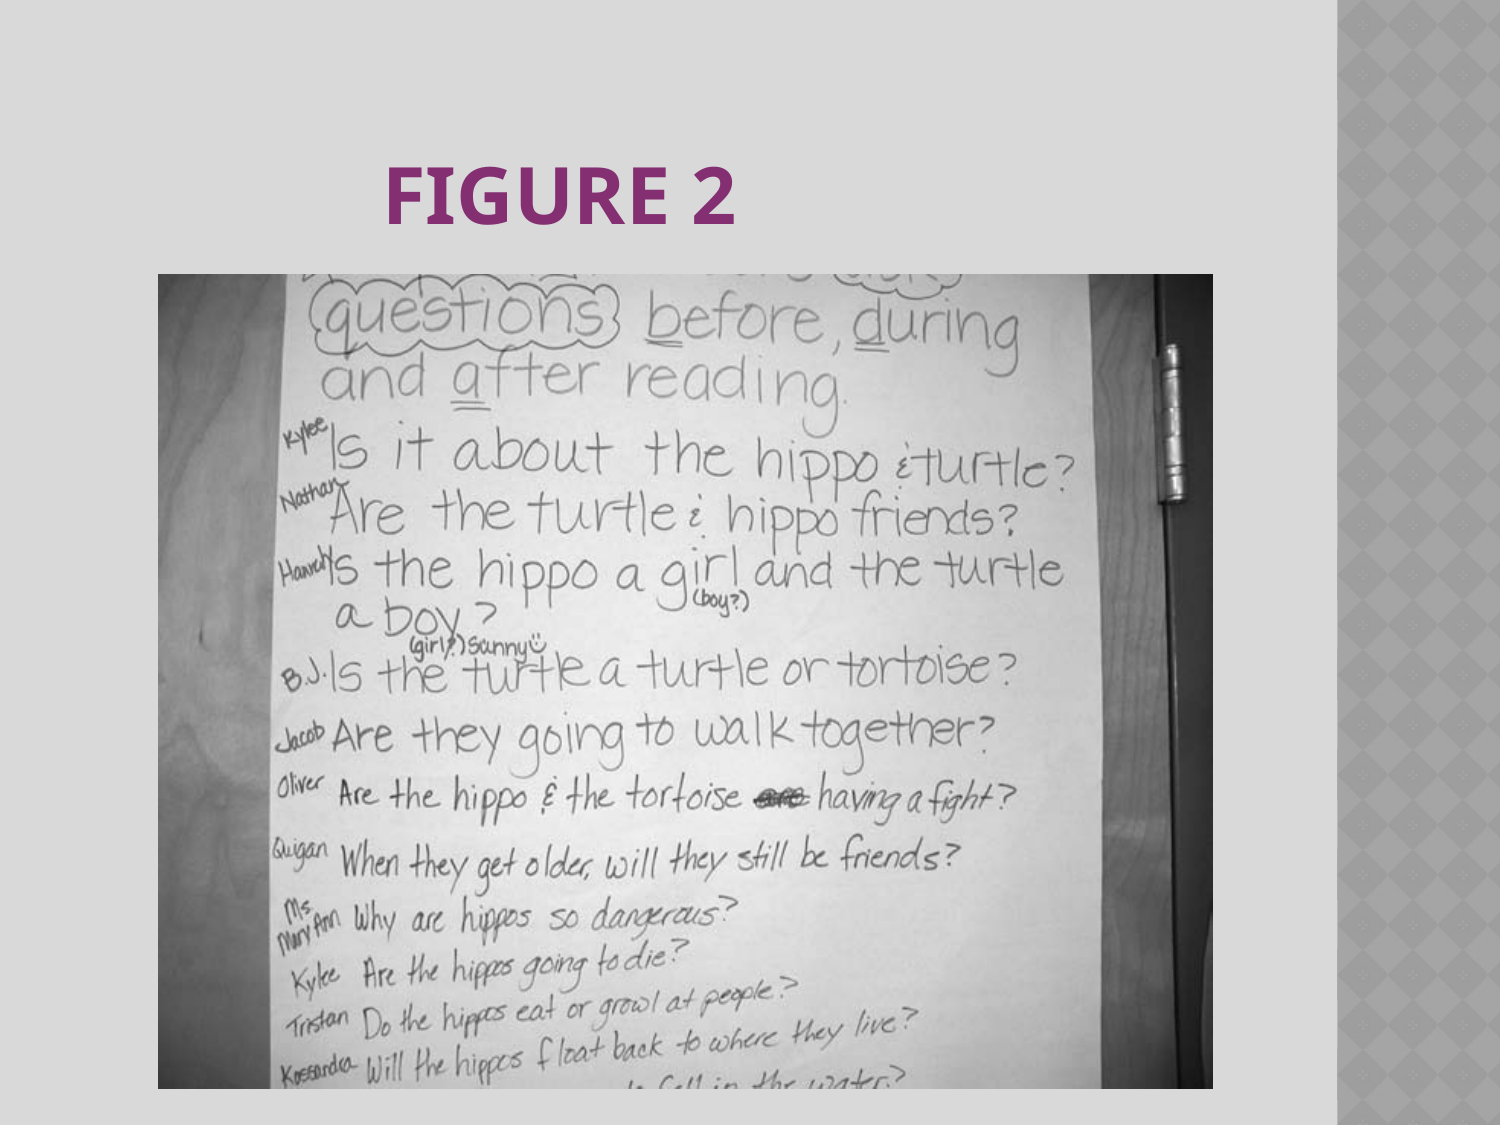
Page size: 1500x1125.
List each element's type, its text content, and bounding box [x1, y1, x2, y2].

title Figure 2 [75, 52, 1263, 240]
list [157, 274, 1213, 1089]
